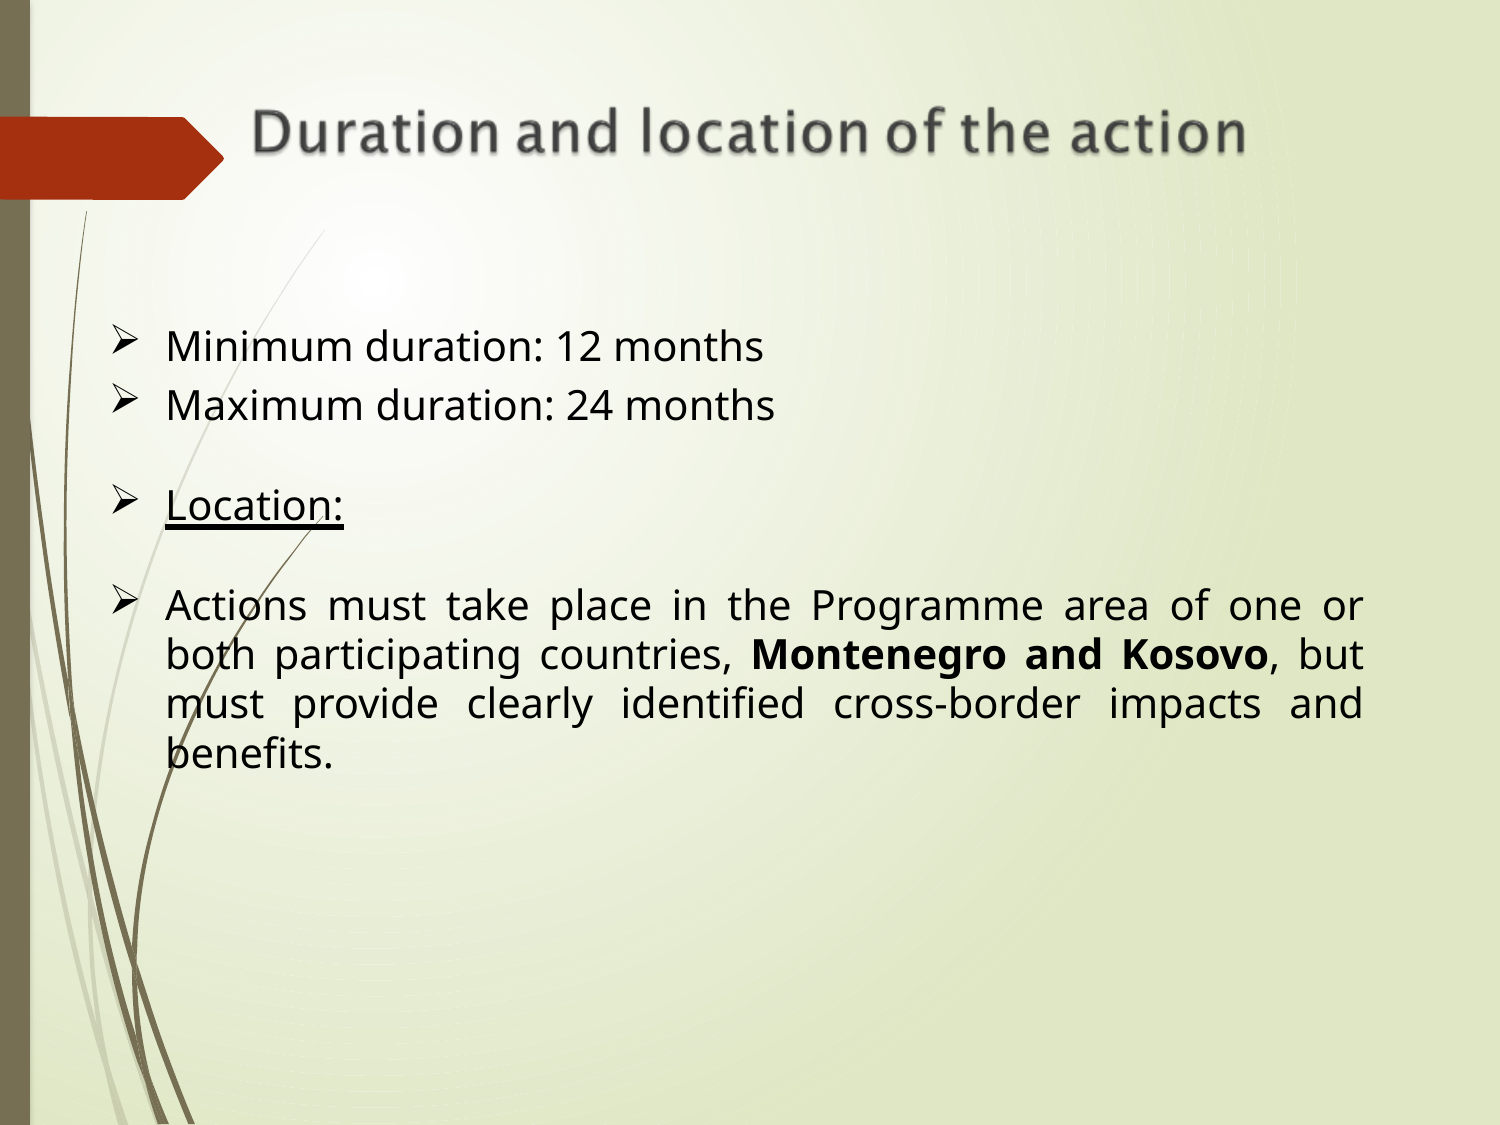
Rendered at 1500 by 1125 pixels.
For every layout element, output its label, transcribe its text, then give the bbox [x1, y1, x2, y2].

text_box [209, 81, 1310, 183]
text_box Minimum duration: 12 months Maximum duration: 24 months Location: Actions must take place in the Programme area of one or both participating countries, Montenegro and Kosovo, but must provide clearly identified cross-border impacts and benefits. [106, 319, 1365, 779]
